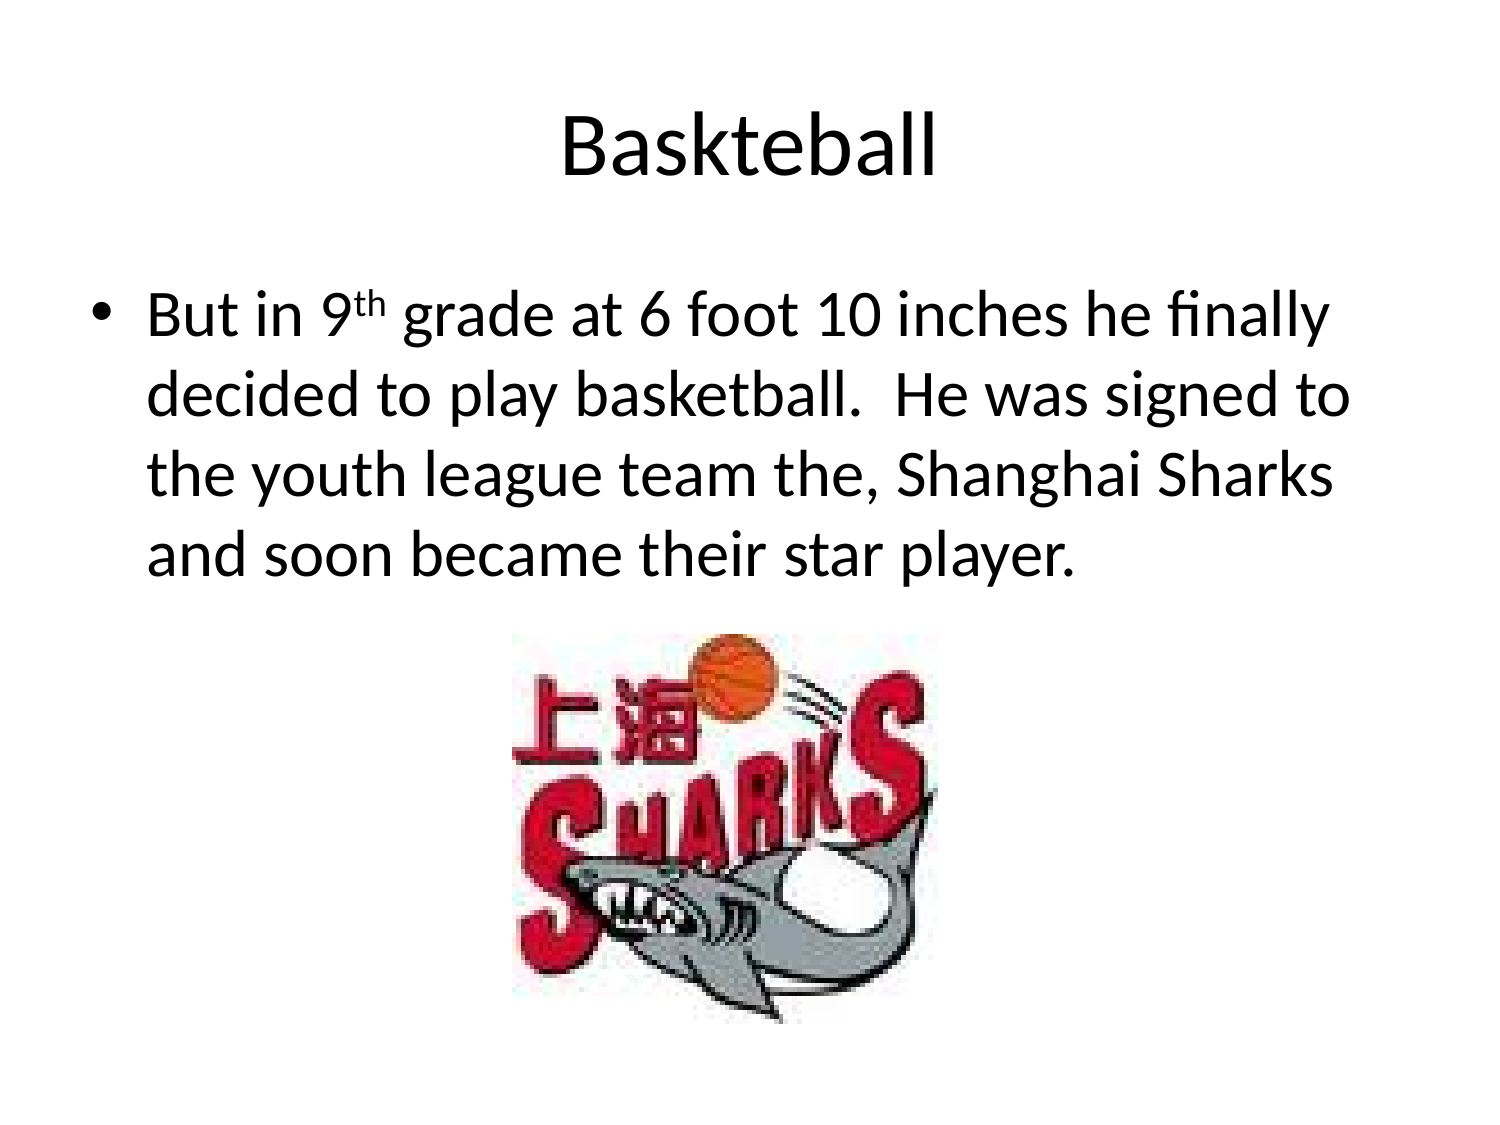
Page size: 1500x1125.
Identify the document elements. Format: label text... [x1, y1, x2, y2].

list But in 9th grade at 6 foot 10 inches he finally decided to play basketball. He was signed to the youth league team the, Shanghai Sharks and soon became their star player. [75, 262, 1425, 1005]
title Baskteball [75, 45, 1425, 233]
picture [512, 634, 938, 1024]
